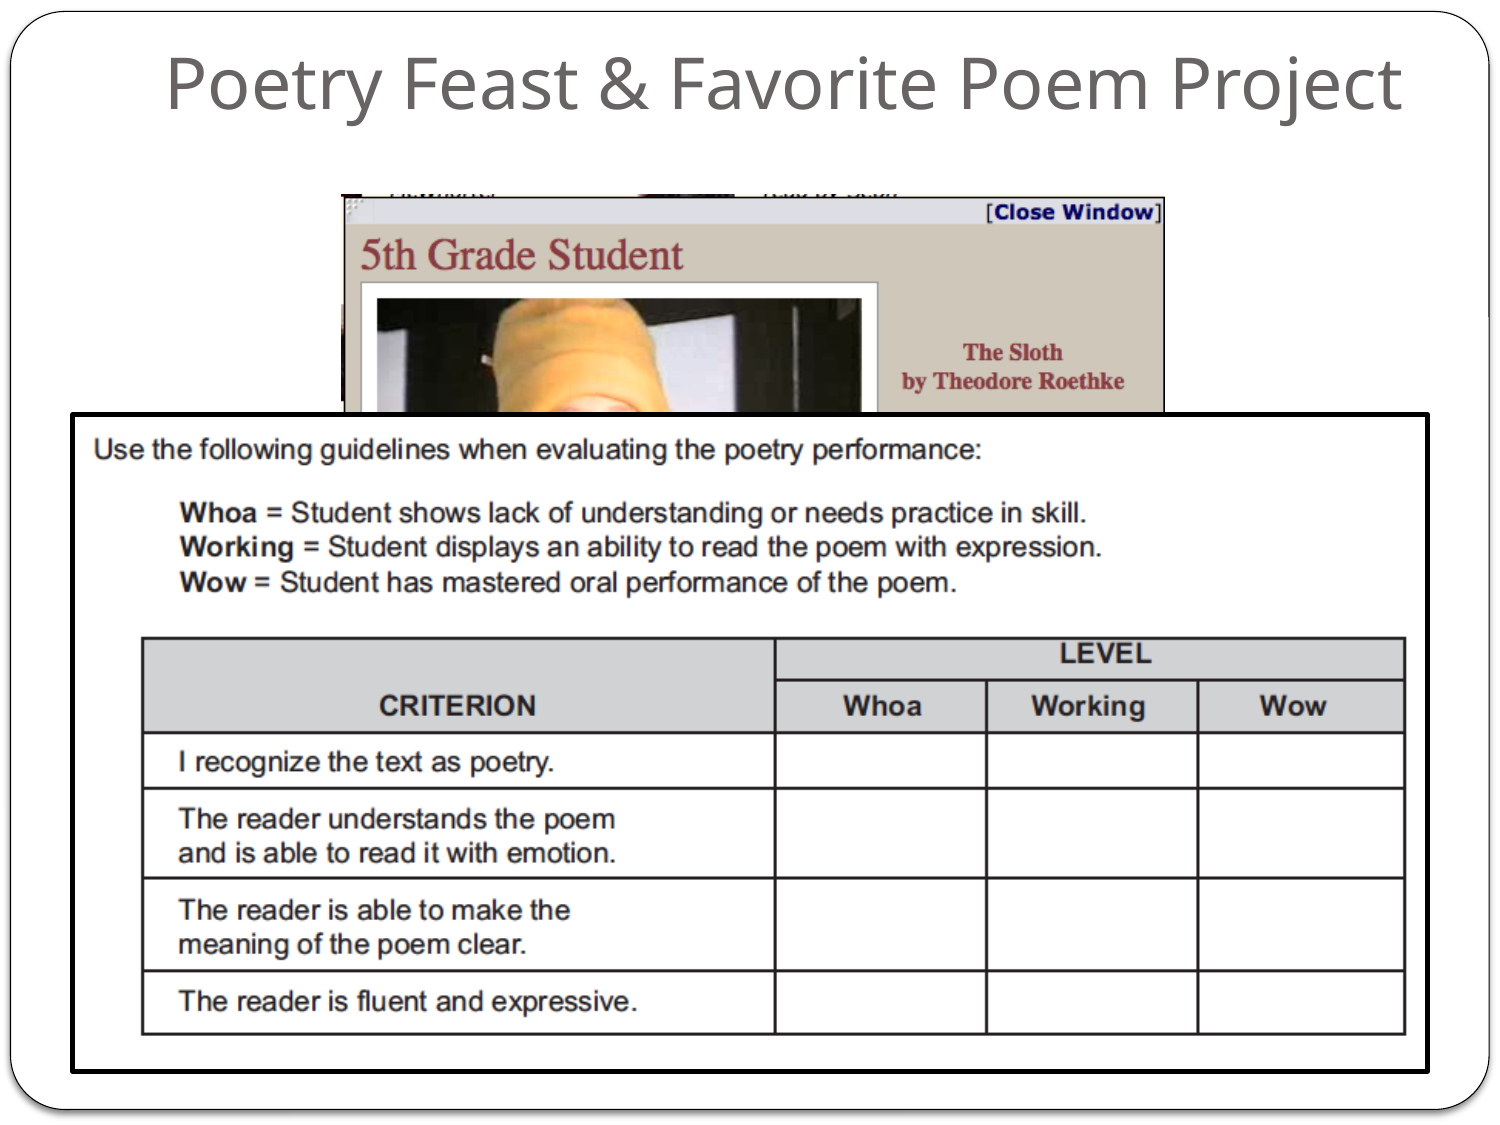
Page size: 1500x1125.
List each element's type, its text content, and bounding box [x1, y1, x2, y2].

picture [74, 194, 1426, 1070]
title Poetry Feast & Favorite Poem Project [150, 0, 1425, 139]
